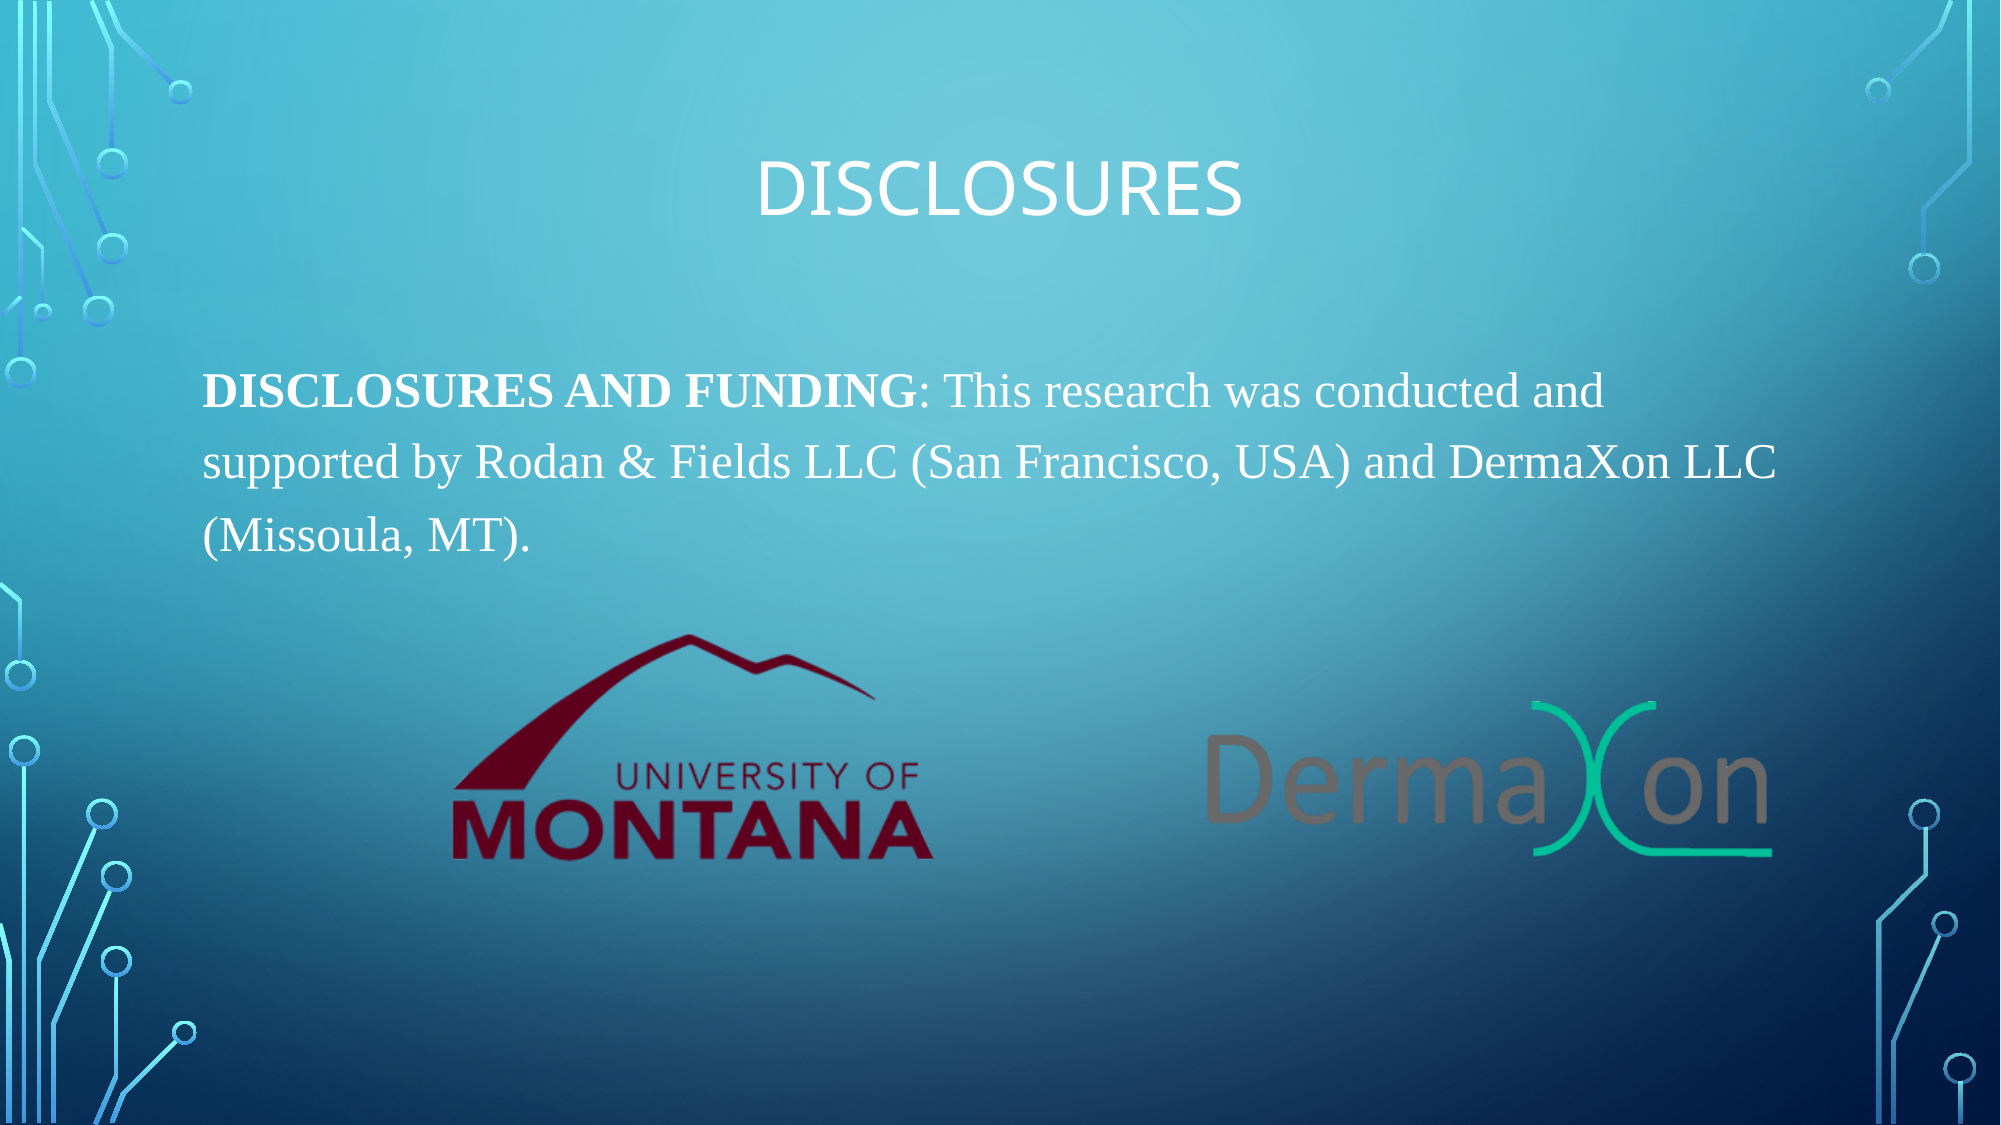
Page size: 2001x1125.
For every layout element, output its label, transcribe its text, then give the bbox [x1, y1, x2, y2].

picture [418, 476, 966, 1024]
picture [1197, 700, 1777, 866]
list DISCLOSURES AND FUNDING: This research was conducted and supported by Rodan & Fields LLC (San Francisco, USA) and DermaXon LLC (Missoula, MT). [187, 337, 1813, 950]
title Disclosures [187, 101, 1813, 282]
